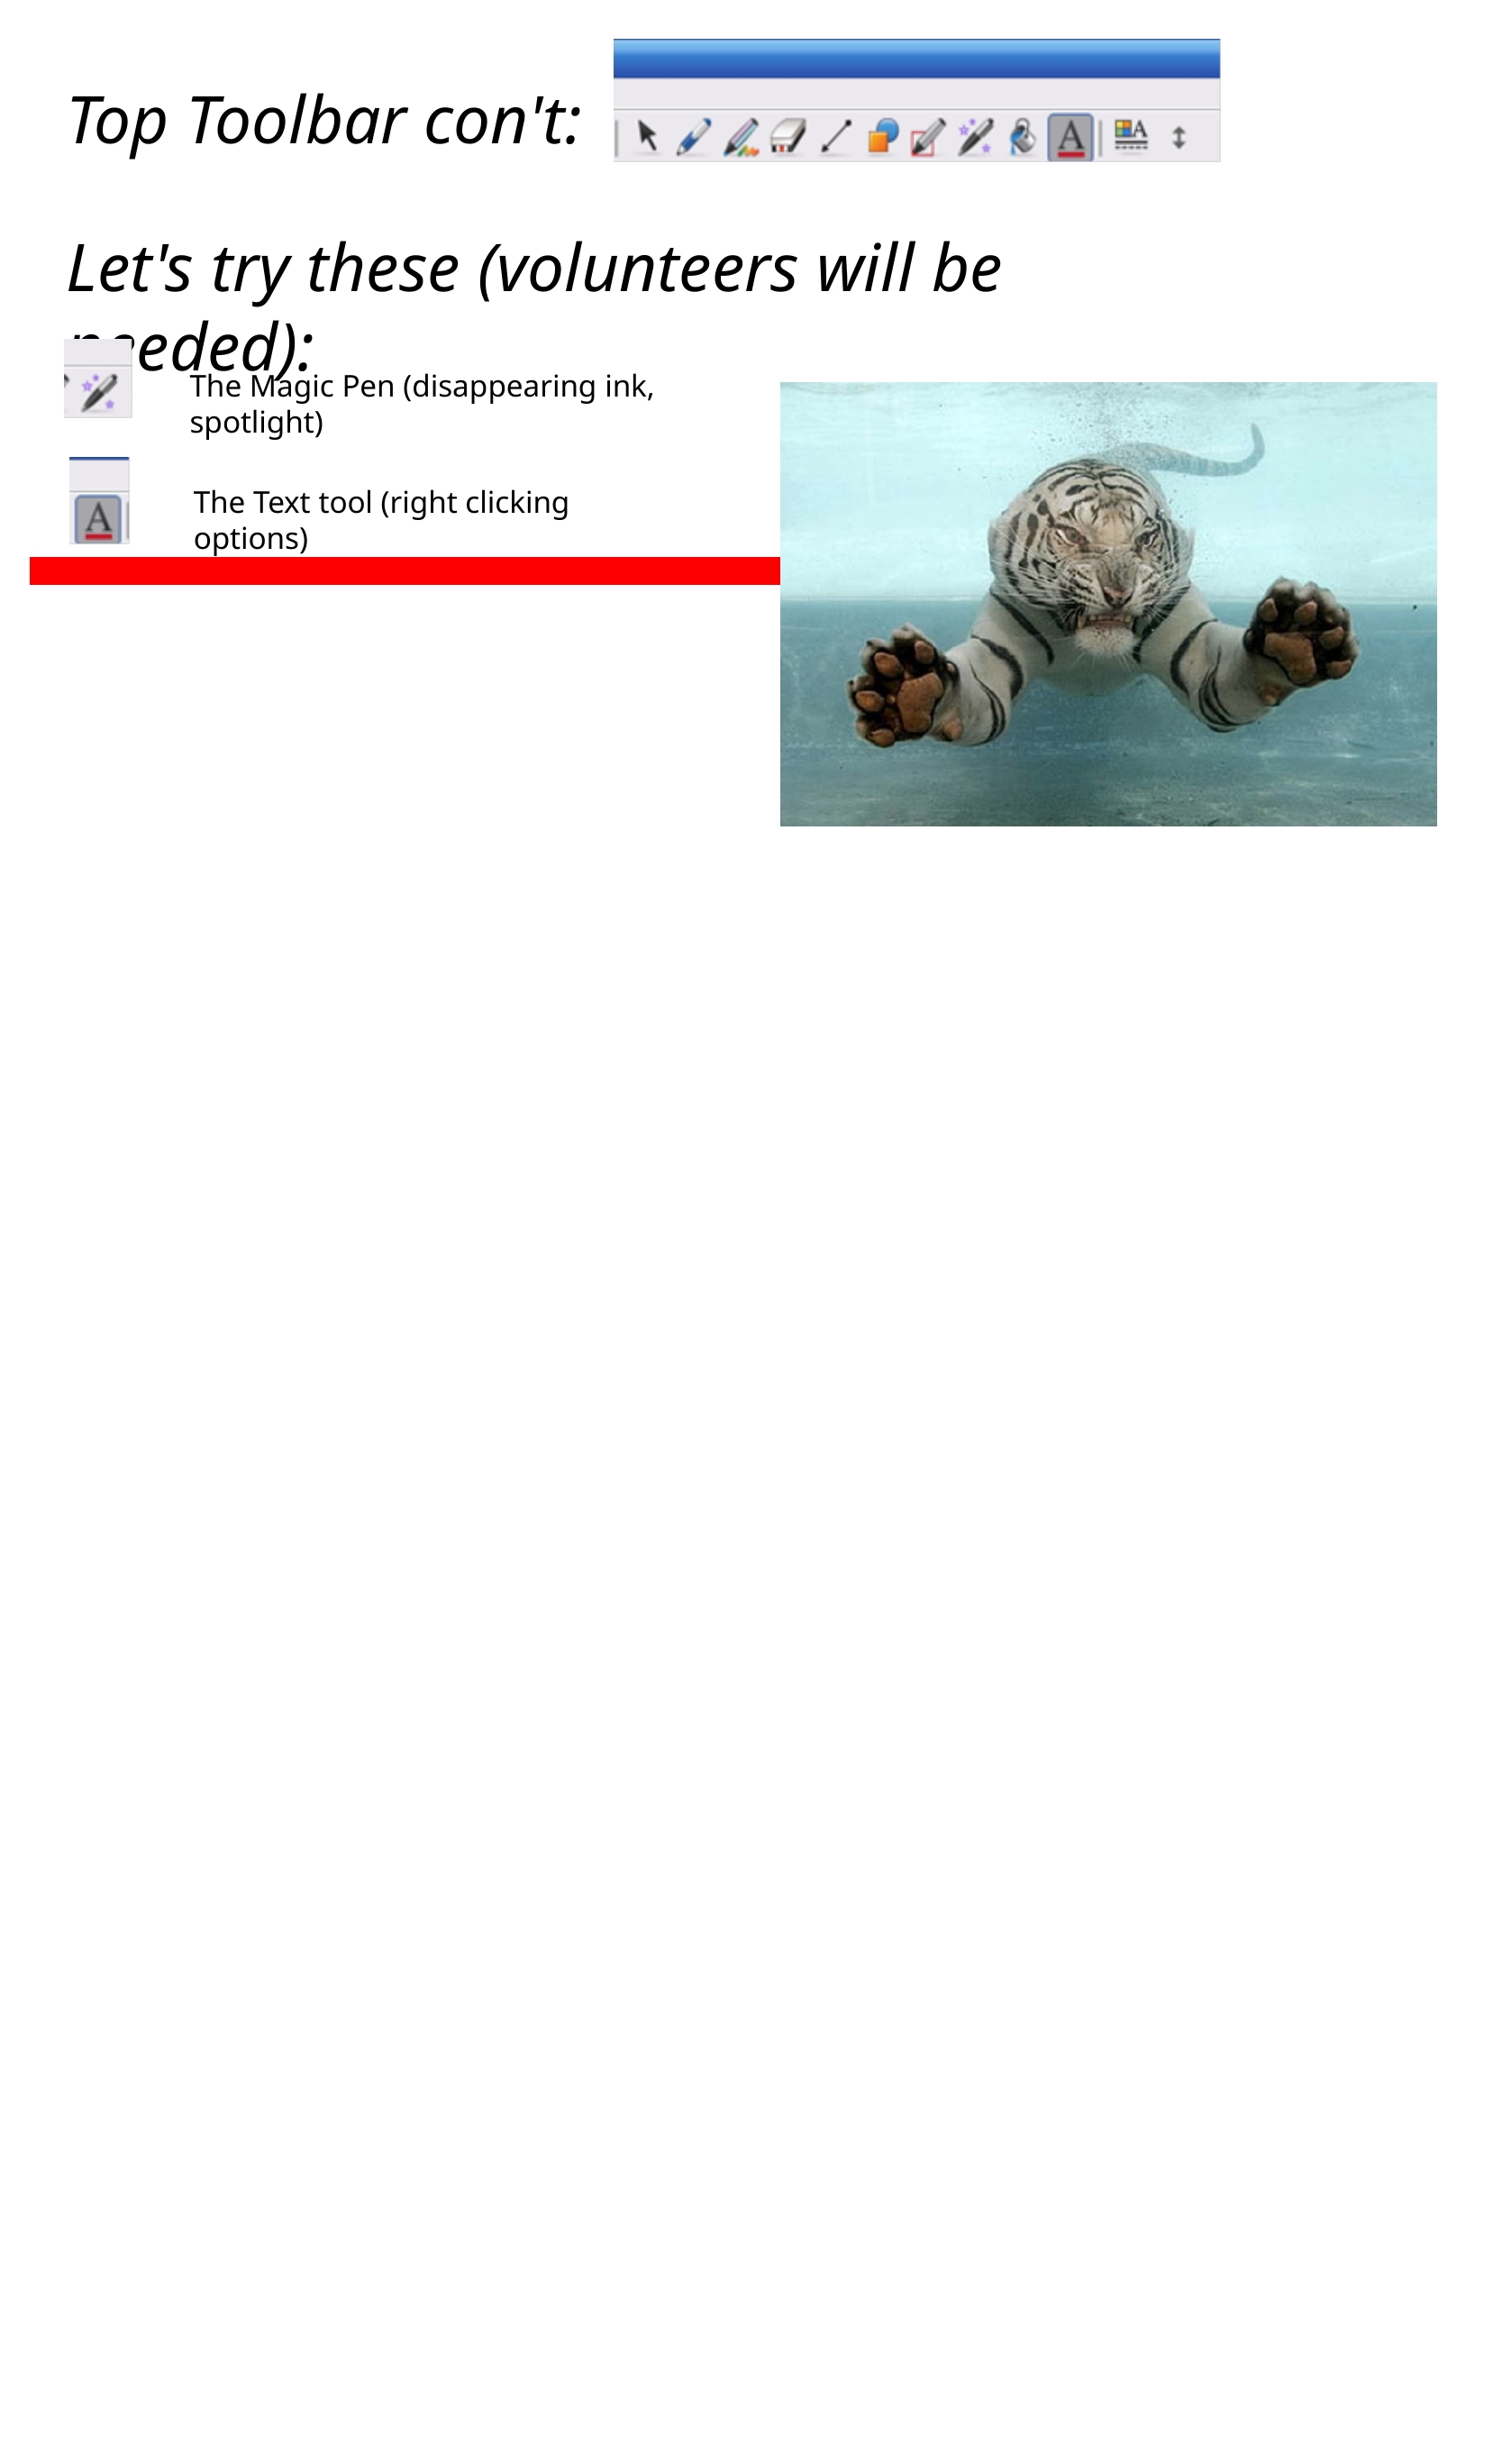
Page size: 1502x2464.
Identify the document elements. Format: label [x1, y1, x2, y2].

picture [780, 382, 1437, 826]
text_box [64, 338, 762, 564]
text_box [52, 39, 1277, 397]
